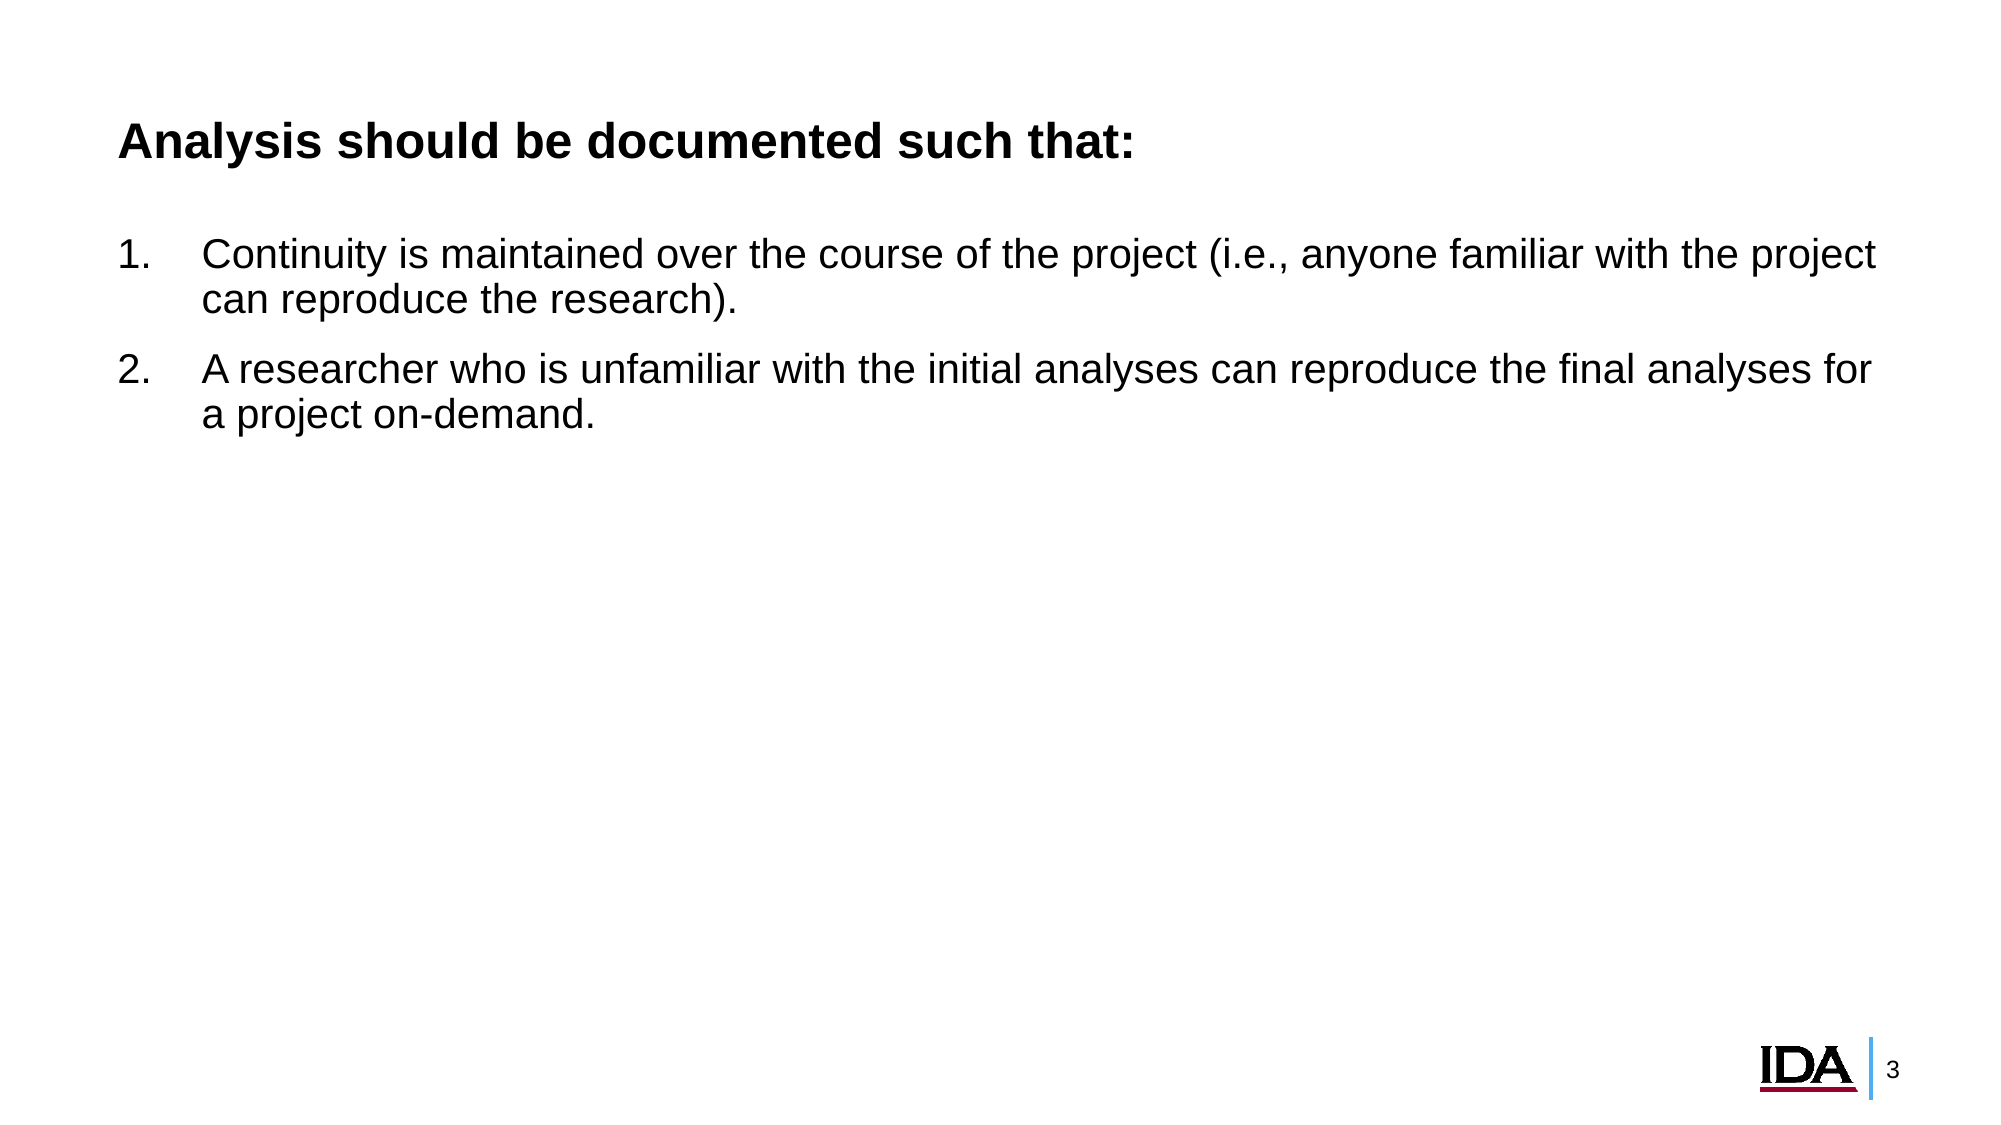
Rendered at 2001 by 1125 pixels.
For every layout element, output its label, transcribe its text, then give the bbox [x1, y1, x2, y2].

picture [1760, 1046, 1858, 1092]
list Continuity is maintained over the course of the project (i.e., anyone familiar with the project can reproduce the research). A researcher who is unfamiliar with the initial analyses can reproduce the final analyses for a project on-demand. [102, 224, 1903, 563]
title Analysis should be documented such that: [102, 59, 1903, 217]
